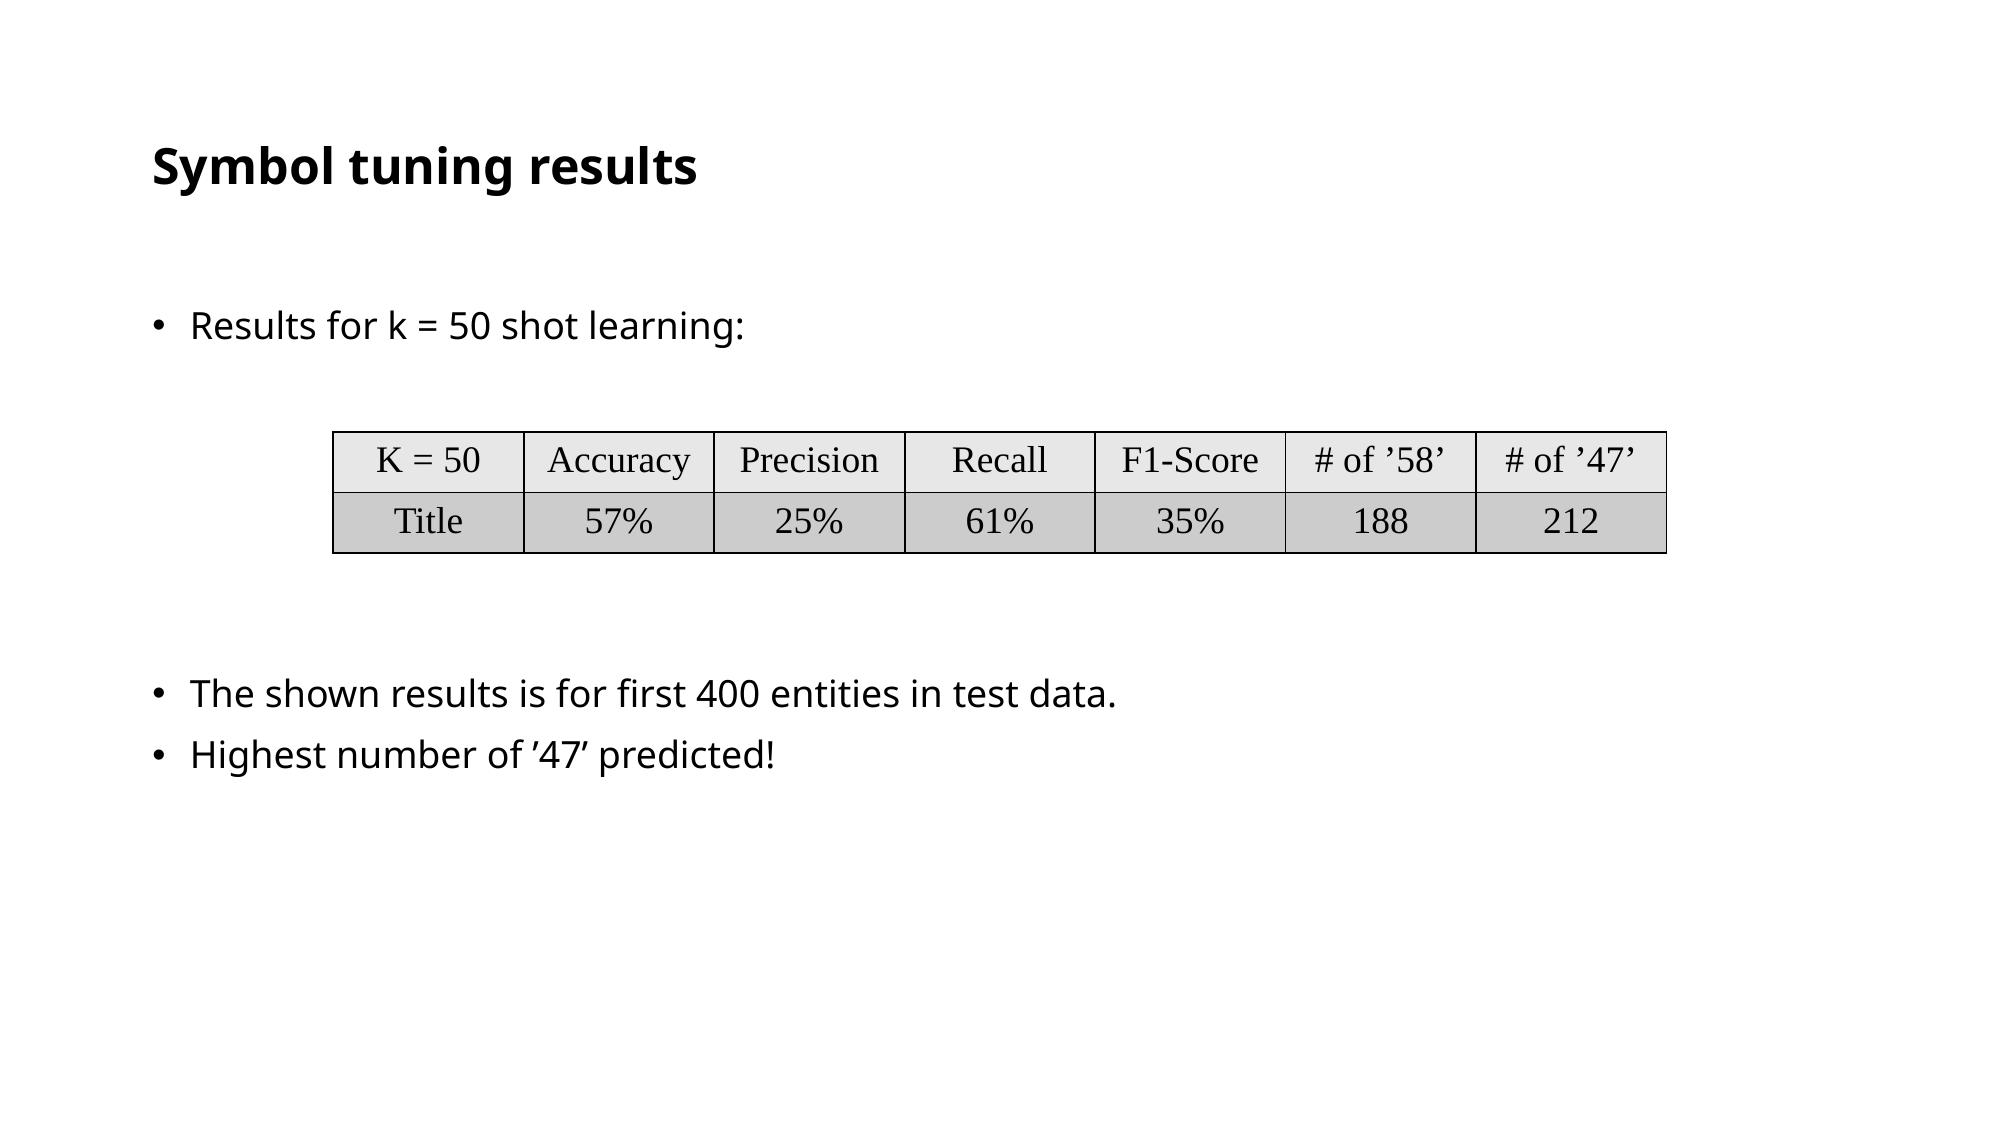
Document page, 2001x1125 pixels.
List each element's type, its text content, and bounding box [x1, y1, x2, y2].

table_cell 25% [715, 493, 904, 552]
title Symbol tuning results [137, 59, 1863, 278]
list Results for k = 50 shot learning: The shown results is for first 400 entities in test data. Highest number of ’47’ predicted! [137, 299, 1863, 1014]
table_header K = 50 [334, 433, 523, 492]
table_cell 212 [1477, 493, 1666, 552]
table_cell Title [334, 493, 523, 552]
table_cell 61% [906, 493, 1094, 552]
table_cell 35% [1096, 493, 1285, 552]
table_header F1-Score [1096, 433, 1285, 492]
table_header Precision [715, 433, 904, 492]
table_header Accuracy [525, 433, 713, 492]
table_header # of ’58’ [1286, 433, 1475, 492]
table_header # of ’47’ [1477, 433, 1666, 492]
table_cell 57% [525, 493, 713, 552]
table_cell 188 [1286, 493, 1475, 552]
table_header Recall [906, 433, 1094, 492]
